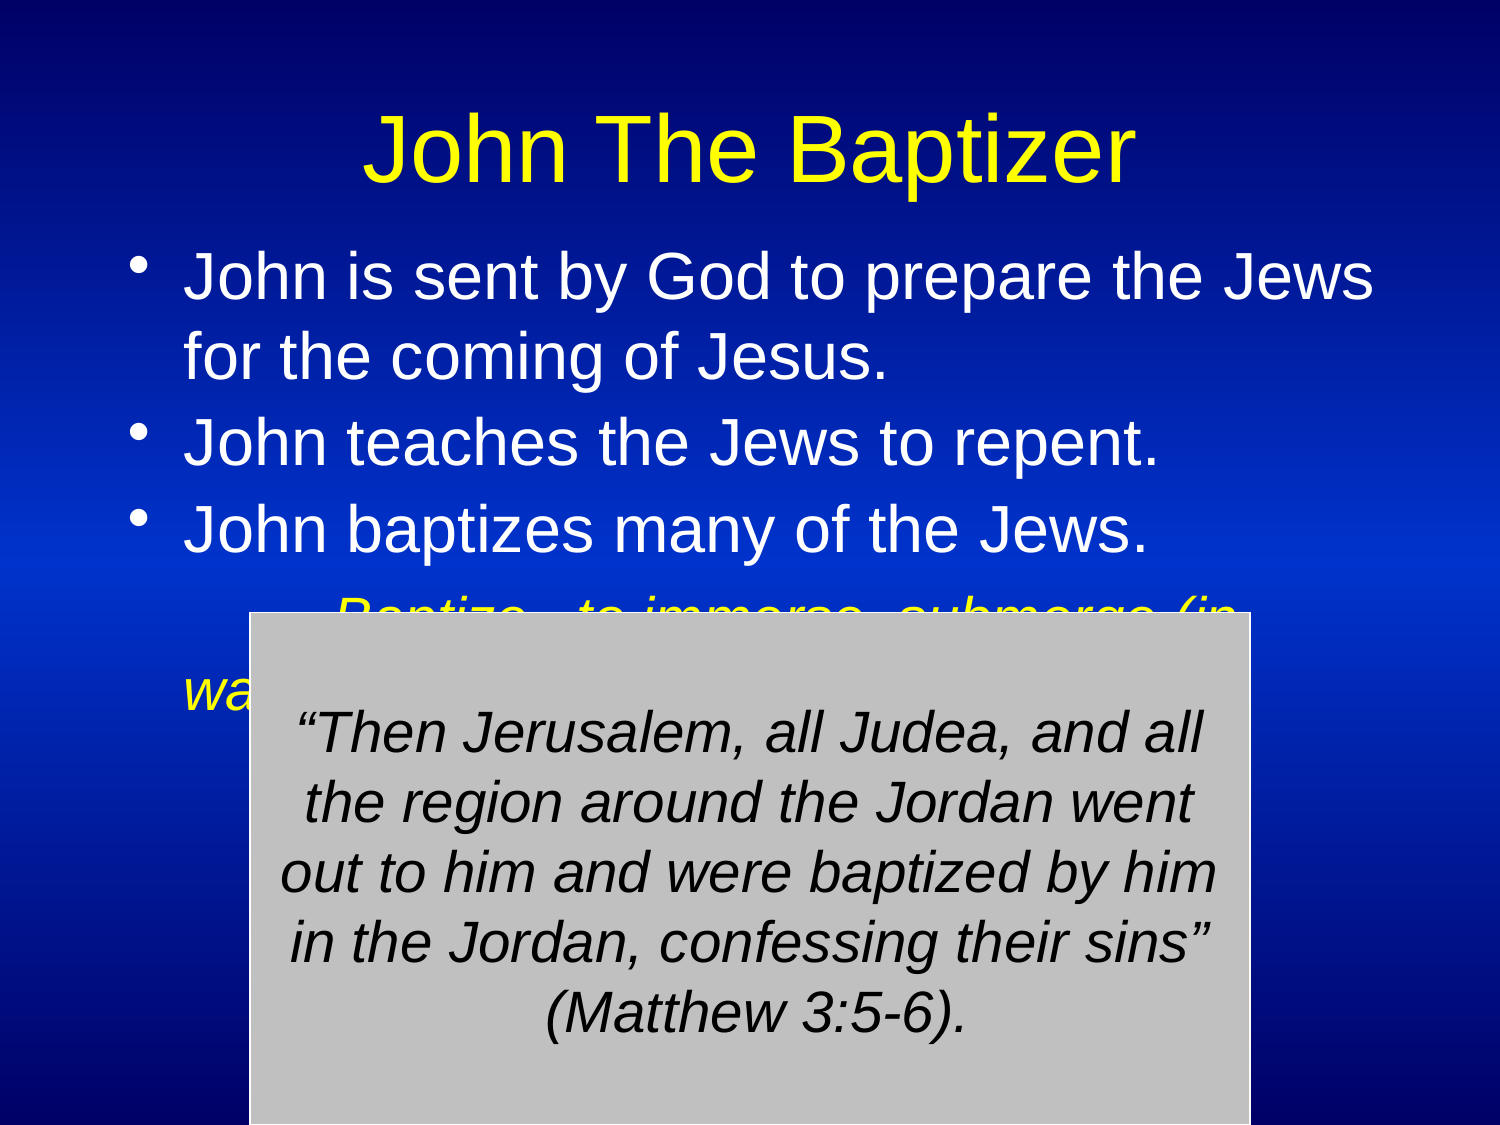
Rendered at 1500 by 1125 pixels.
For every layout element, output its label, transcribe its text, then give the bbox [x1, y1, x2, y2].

list John is sent by God to prepare the Jews for the coming of Jesus. John teaches the Jews to repent. John baptizes many of the Jews. Baptize– to immerse, submerge (in water). [112, 224, 1438, 738]
title John The Baptizer [37, 50, 1463, 238]
text_box “Then Jerusalem, all Judea, and all the region around the Jordan went out to him and were baptized by him in the Jordan, confessing their sins” (Matthew 3:5-6). [249, 612, 1250, 1125]
